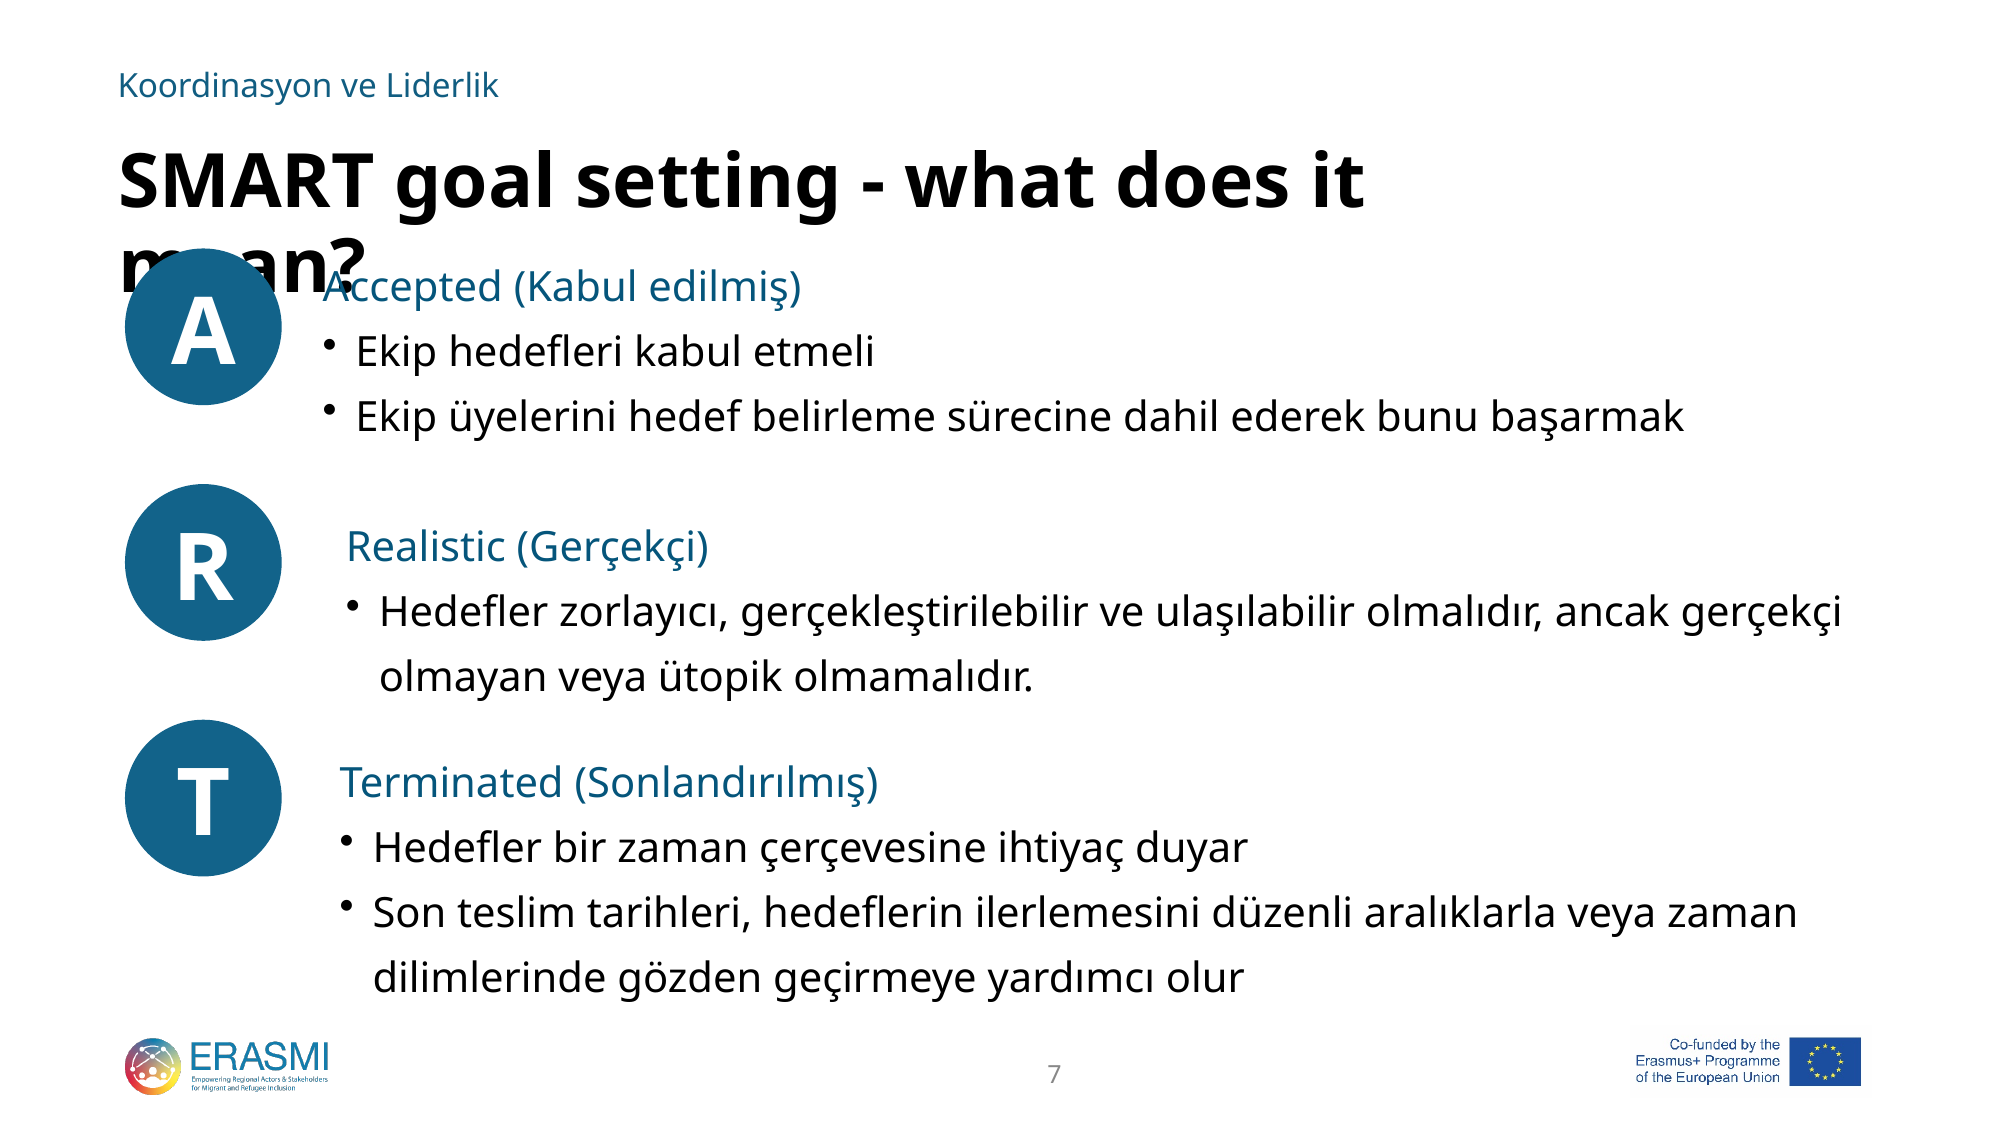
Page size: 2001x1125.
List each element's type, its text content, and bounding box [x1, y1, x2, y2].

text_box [124, 483, 1876, 710]
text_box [124, 719, 1870, 1077]
title SMART goal setting - what does it mean? [117, 138, 1472, 245]
picture [118, 1035, 332, 1098]
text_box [124, 236, 1965, 515]
picture [1630, 1025, 1872, 1098]
